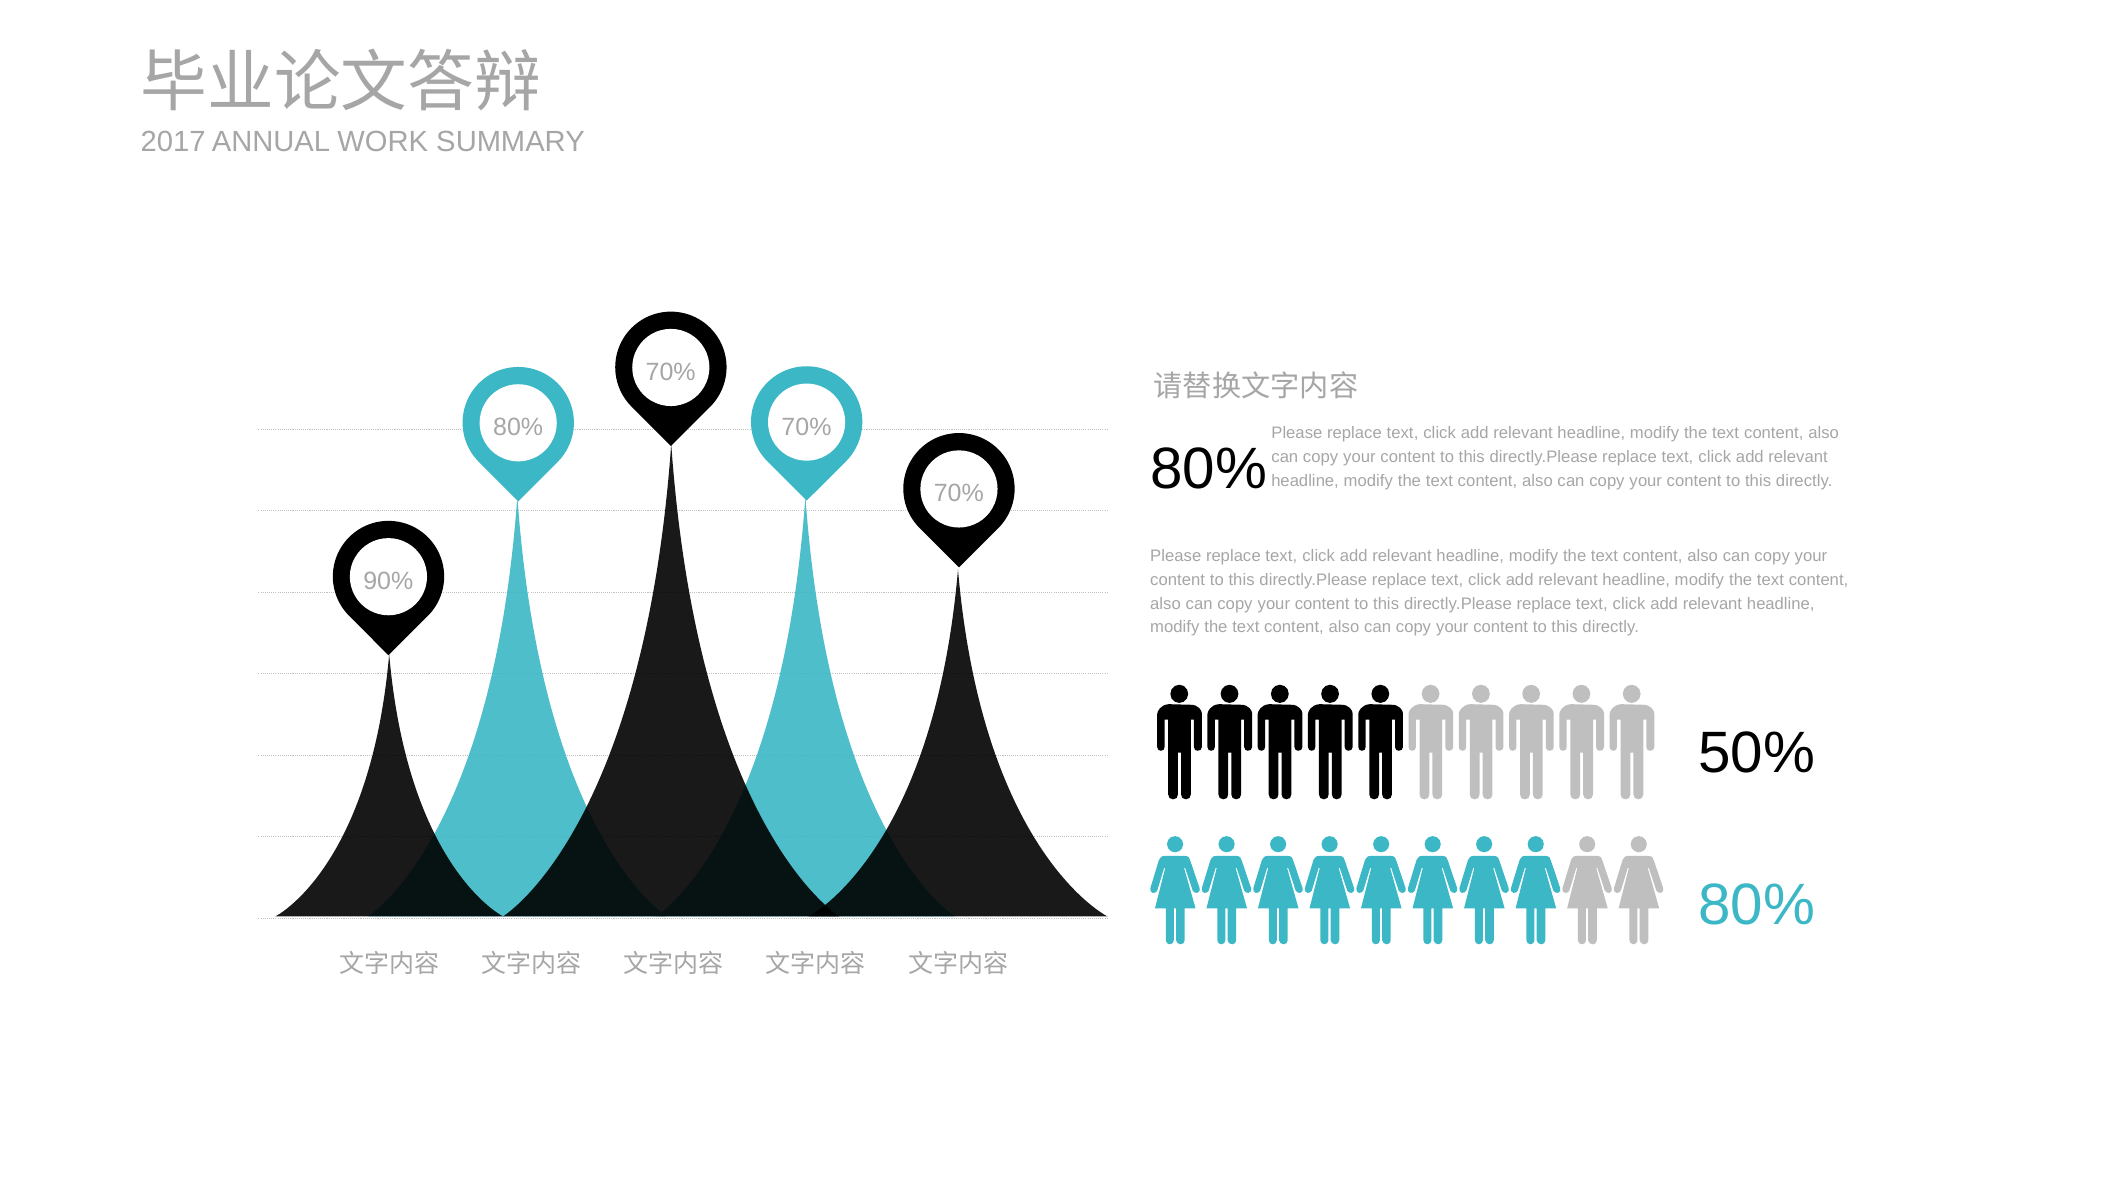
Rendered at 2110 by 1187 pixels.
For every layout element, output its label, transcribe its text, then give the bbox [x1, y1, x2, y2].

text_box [903, 433, 1015, 545]
text_box Please replace text, click add relevant headline, modify the text content, also can copy your content to this directly.Please replace text, click add relevant headline, modify the text content, also can copy your content to this directly. [1271, 417, 1850, 490]
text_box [615, 311, 727, 423]
text_box 80% [1150, 416, 1268, 501]
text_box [332, 520, 445, 633]
text_box 文字内容 [907, 941, 1009, 978]
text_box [258, 429, 1108, 919]
text_box 2017 ANNUAL WORK SUMMARY [140, 122, 602, 158]
text_box Please replace text, click add relevant headline, modify the text content, also can copy your content to this directly.Please replace text, click add relevant headline, modify the text content, also can copy your content to this directly.Please replace text, click add relevant headline, modify the text content, also can copy your content to this directly. [1150, 540, 1850, 637]
text_box 请替换文字内容 [1153, 360, 1463, 403]
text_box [1149, 836, 1664, 945]
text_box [1157, 684, 1655, 800]
text_box 文字内容 [623, 941, 724, 978]
text_box 文字内容 [481, 941, 582, 978]
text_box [462, 366, 574, 479]
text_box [750, 366, 863, 478]
text_box 80% [1698, 852, 1816, 937]
text_box 文字内容 [765, 941, 866, 978]
text_box 毕业论文答辩 [140, 38, 789, 119]
text_box 文字内容 [339, 941, 440, 978]
text_box 50% [1698, 700, 1816, 785]
